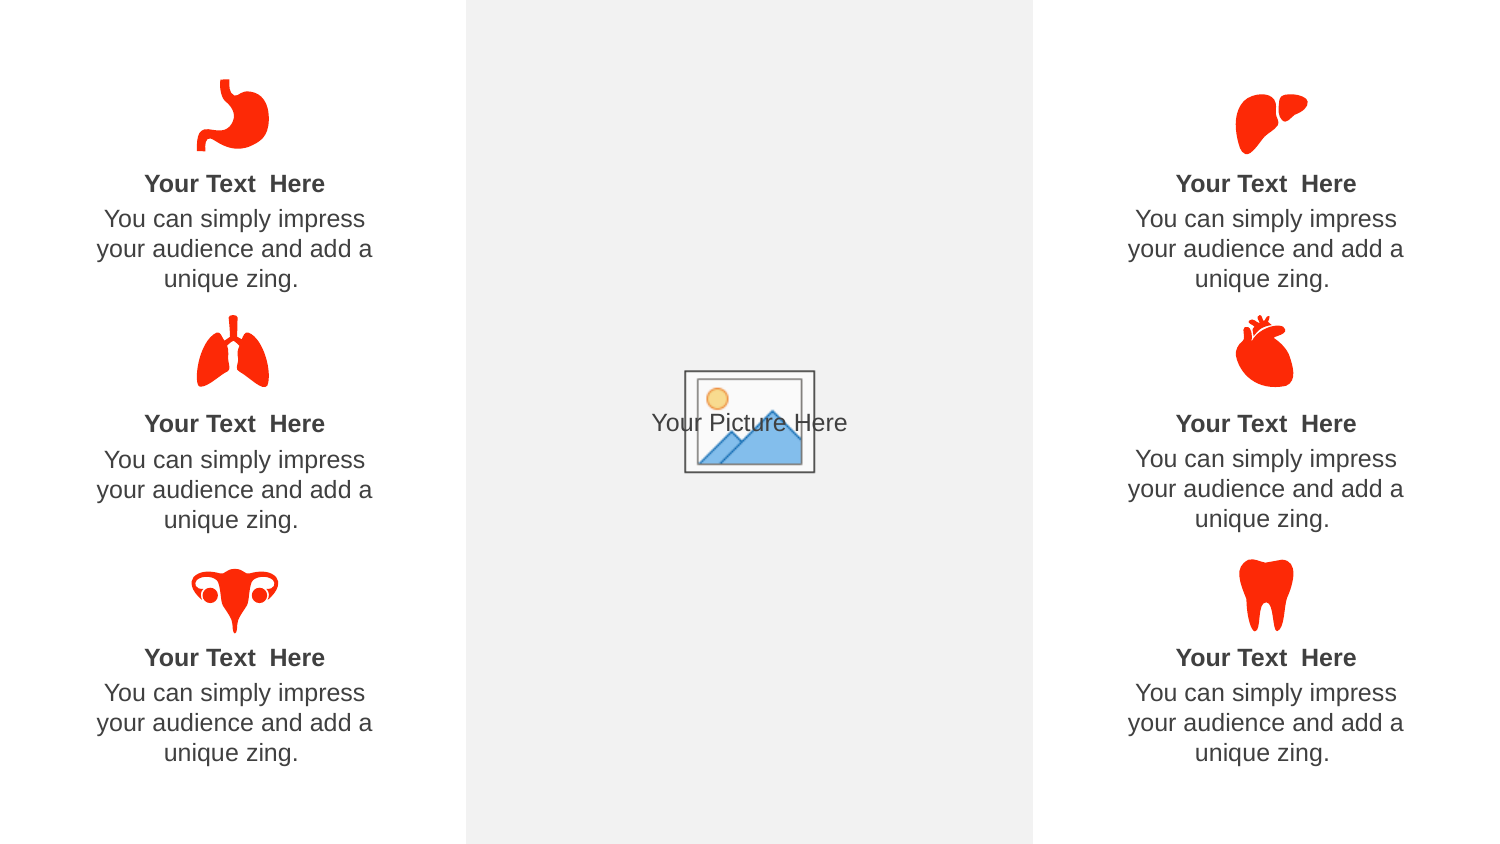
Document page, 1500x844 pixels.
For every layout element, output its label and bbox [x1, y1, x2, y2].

text_box [75, 159, 395, 302]
text_box [1106, 159, 1427, 302]
text_box [194, 313, 271, 390]
text_box [189, 566, 281, 632]
text_box [1233, 92, 1310, 157]
picture [466, 0, 1034, 844]
text_box [1237, 557, 1296, 632]
text_box [1233, 312, 1296, 390]
text_box [1106, 399, 1427, 542]
text_box [1106, 633, 1427, 776]
text_box [75, 633, 395, 776]
text_box [75, 400, 395, 543]
text_box [194, 77, 271, 154]
